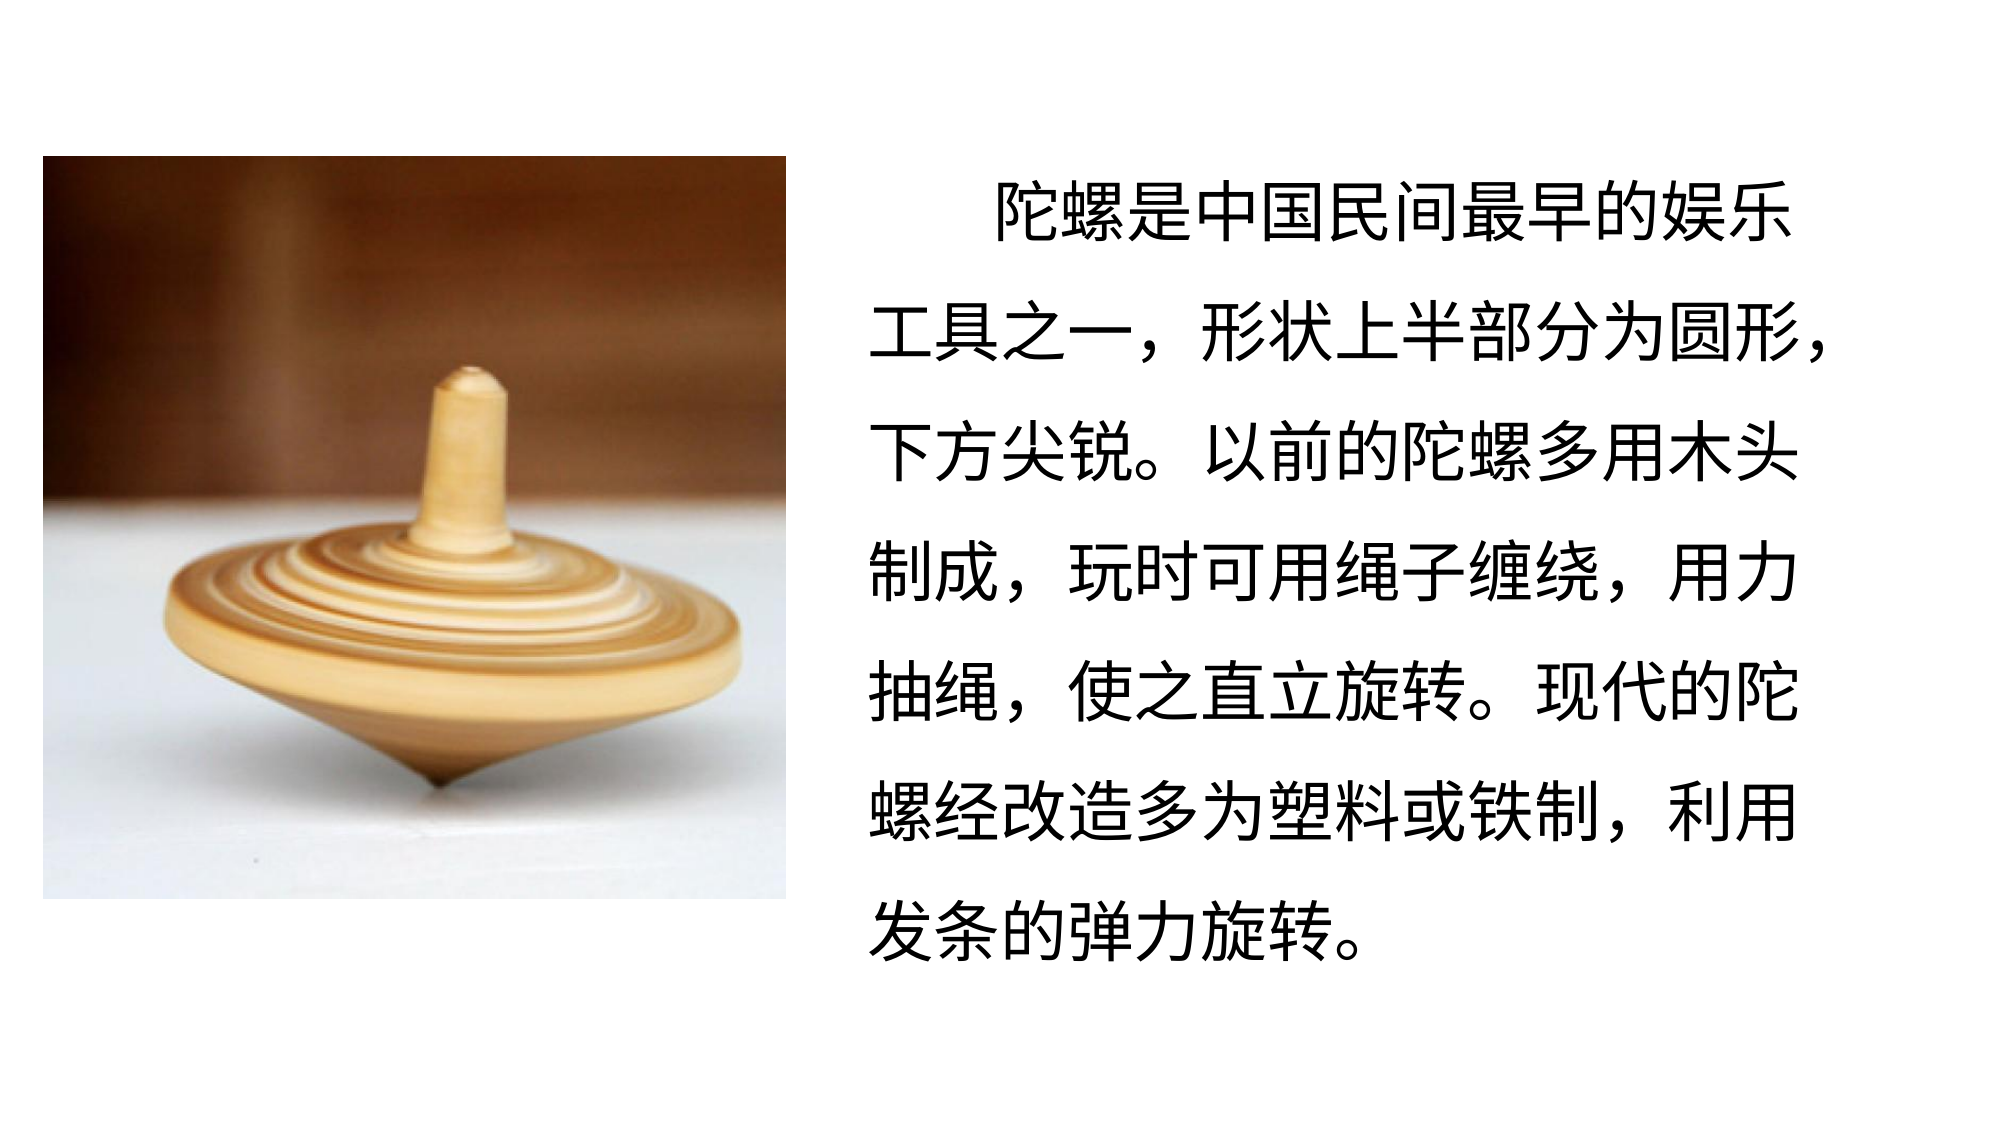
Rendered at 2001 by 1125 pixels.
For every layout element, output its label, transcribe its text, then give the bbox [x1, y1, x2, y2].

text_box 陀螺是中国民间最早的娱乐工具之一，形状上半部分为圆形，下方尖锐。以前的陀螺多用木头制成，玩时可用绳子缠绕，用力抽绳，使之直立旋转。现代的陀螺经改造多为塑料或铁制，利用发条的弹力旋转。 [852, 122, 1862, 977]
picture [43, 156, 786, 900]
